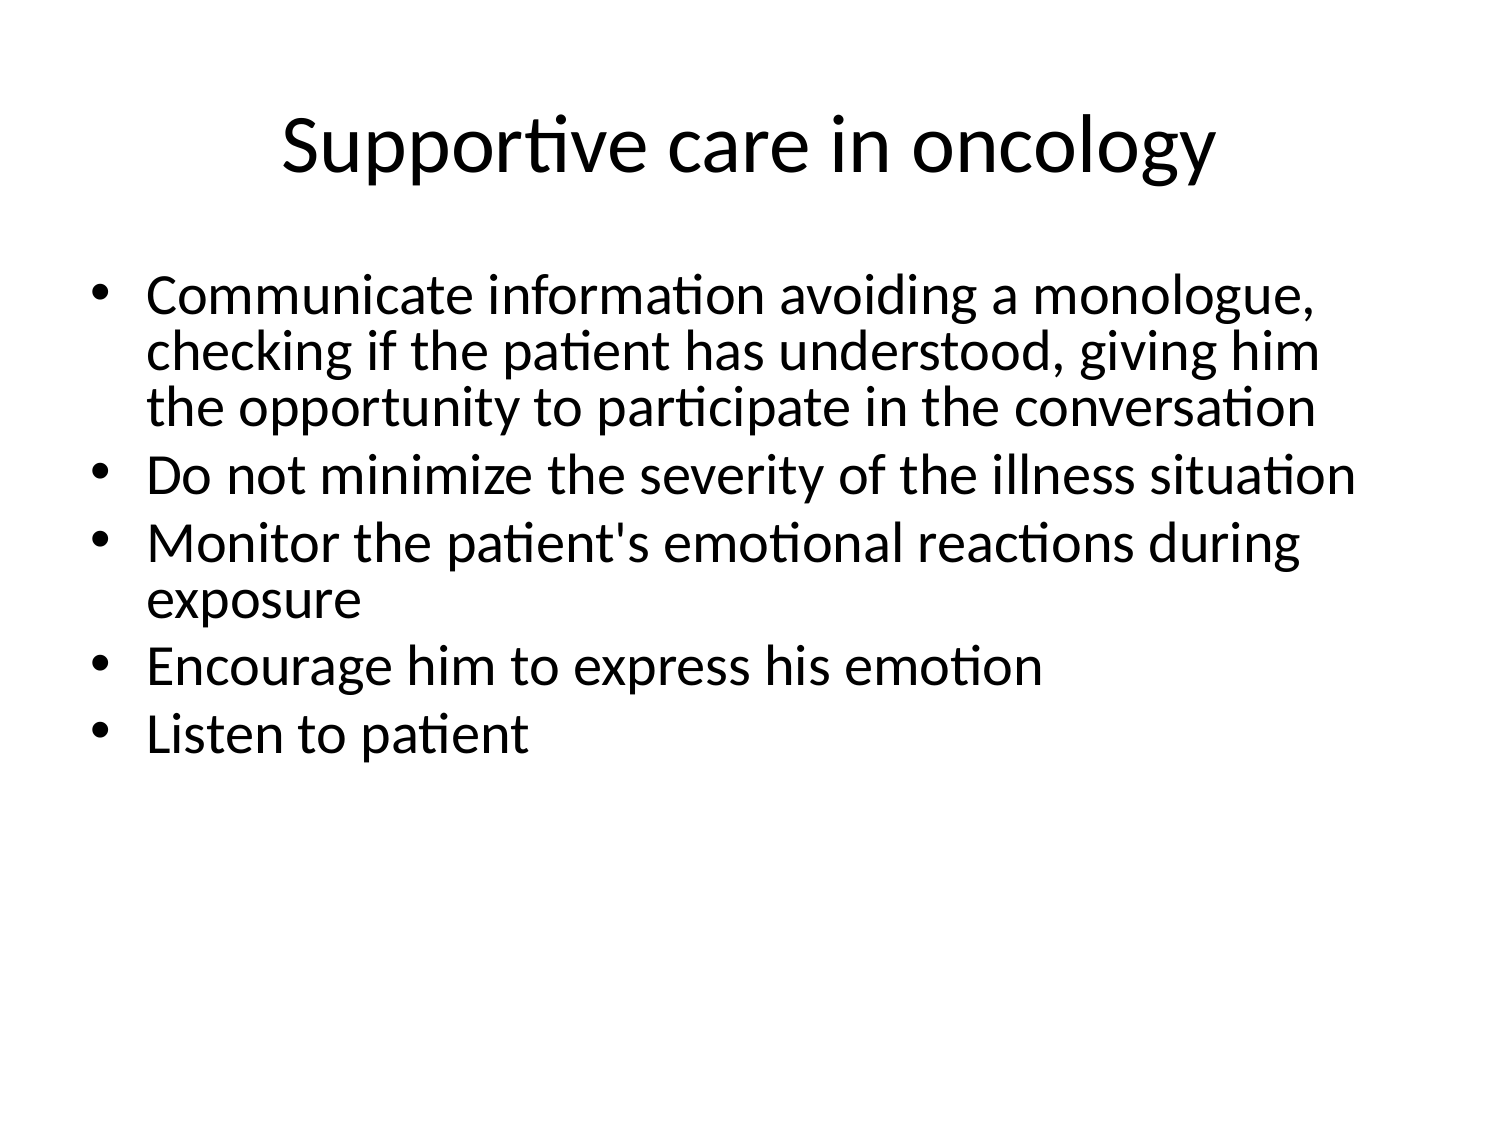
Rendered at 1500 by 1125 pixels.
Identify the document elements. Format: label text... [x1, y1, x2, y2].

title Supportive care in oncology [75, 45, 1425, 233]
list Communicate information avoiding a monologue, checking if the patient has understood, giving him the opportunity to participate in the conversation Do not minimize the severity of the illness situation Monitor the patient's emotional reactions during exposure Encourage him to express his emotion Listen to patient [75, 262, 1425, 1005]
